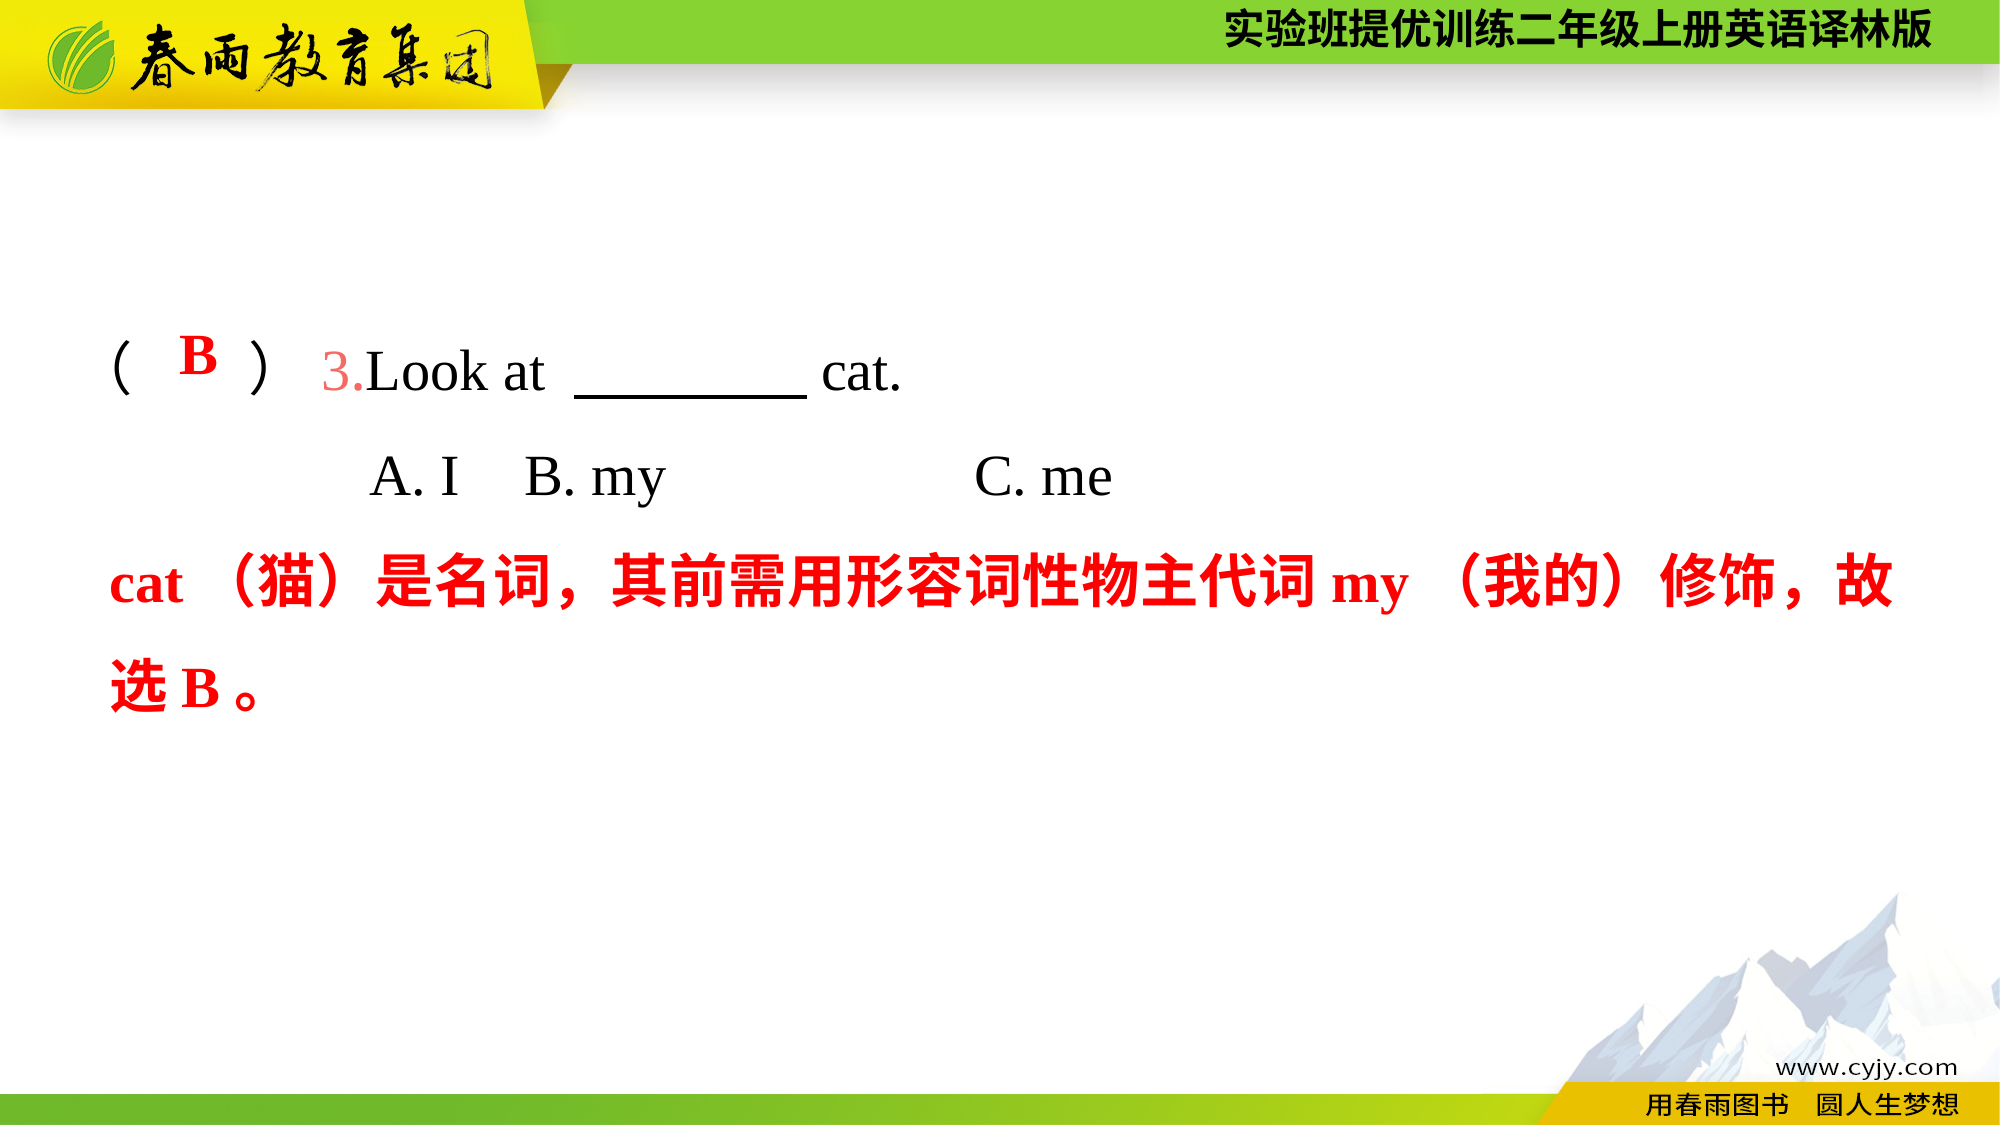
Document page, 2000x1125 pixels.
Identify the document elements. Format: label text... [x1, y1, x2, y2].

list （ ）3.Look at cat. A. I B. my C. me [59, 289, 1944, 517]
text_box B [164, 308, 233, 394]
text_box cat（猫）是名词，其前需用形容词性物主代词my（我的）修饰，故选B。 [94, 502, 1910, 728]
picture [0, 0, 2000, 1125]
